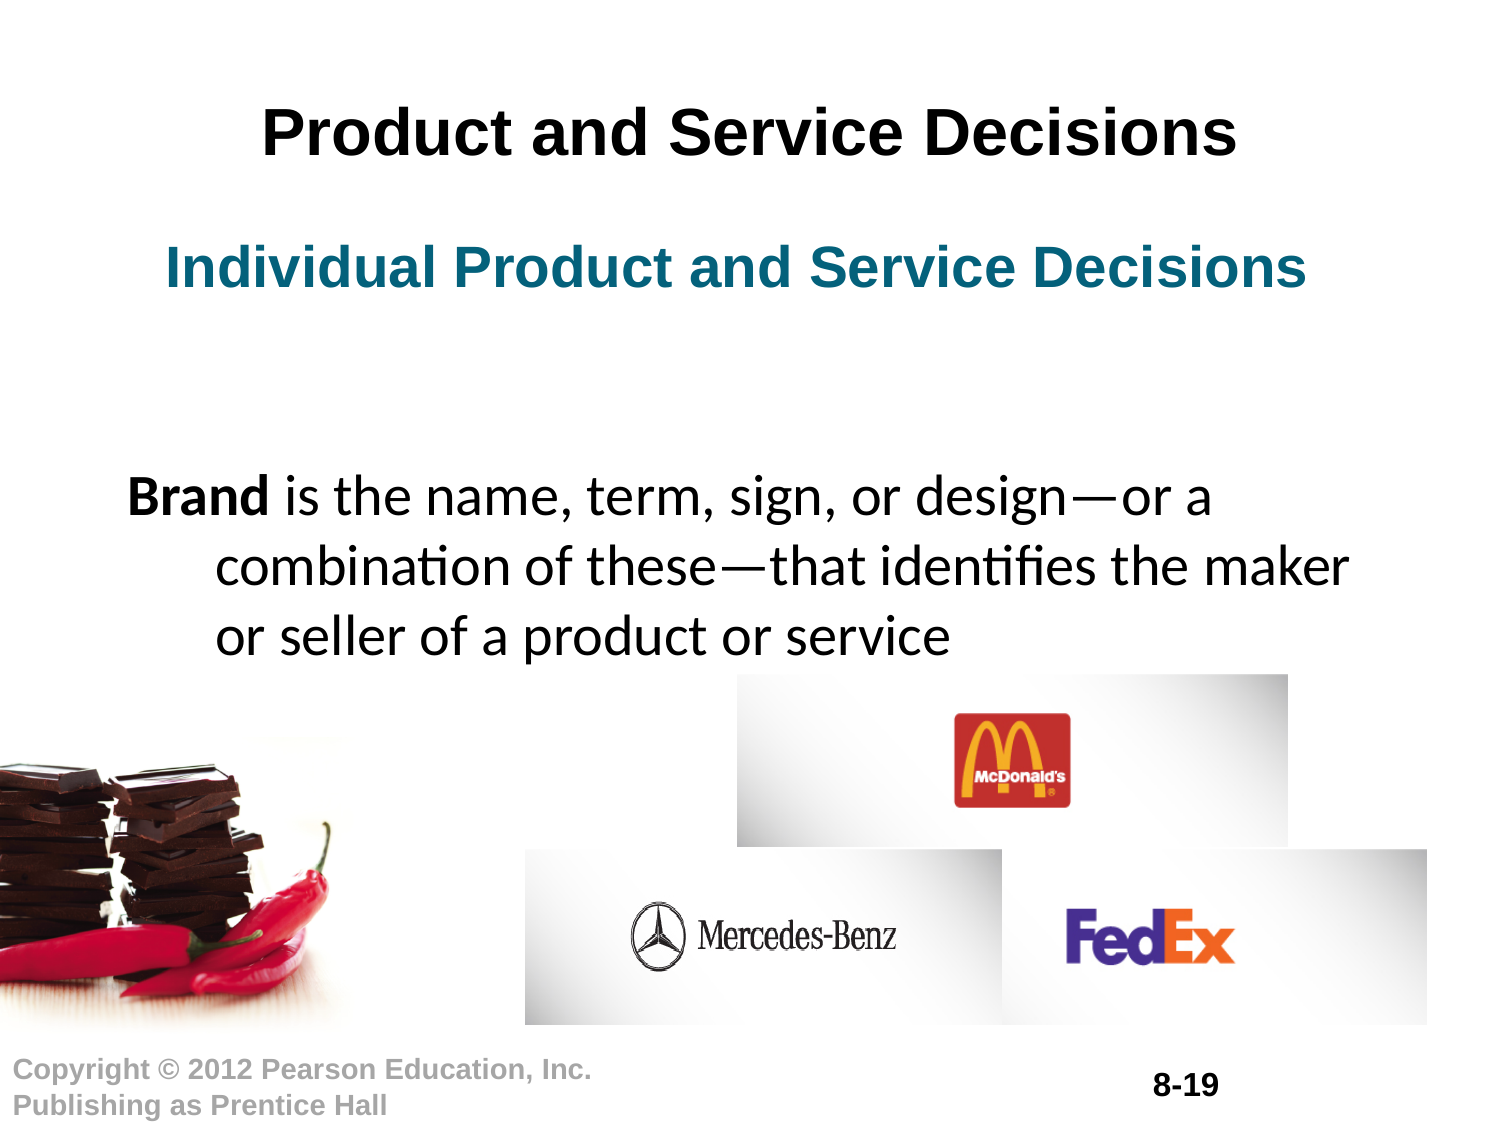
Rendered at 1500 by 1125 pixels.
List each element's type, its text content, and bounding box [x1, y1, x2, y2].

picture [524, 849, 1427, 1026]
list Brand is the name, term, sign, or design—or a combination of these—that identifies the maker or seller of a product or service [112, 449, 1388, 813]
title Product and Service Decisions [112, 37, 1388, 226]
picture [737, 674, 1288, 847]
list Individual Product and Service Decisions [149, 237, 1326, 301]
picture [0, 737, 361, 1038]
